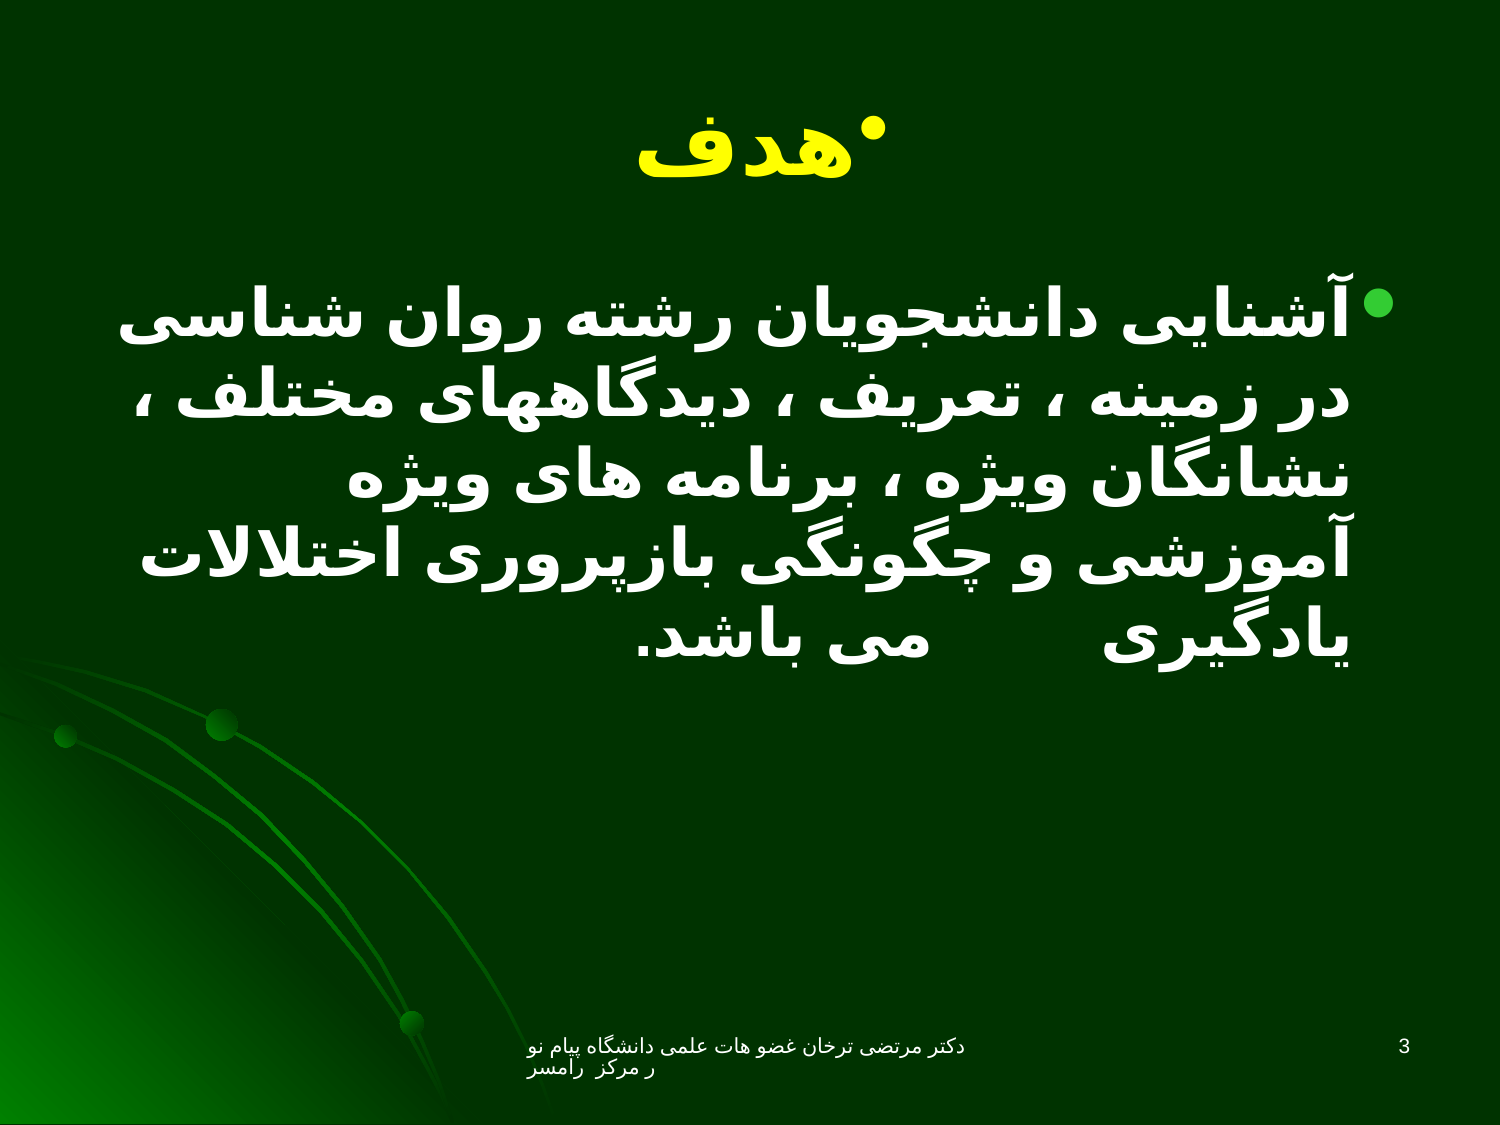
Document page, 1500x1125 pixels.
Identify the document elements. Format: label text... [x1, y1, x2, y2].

footer دکتر مرتضی ترخان غضو هات علمی دانشگاه پیام نور مرکز رامسر [512, 1024, 988, 1101]
slide_number 3 [1074, 1024, 1426, 1101]
title هدف [74, 45, 1426, 233]
list آشنایی دانشجویان رشته روان شناسی در زمینه ، تعریف ، دیدگاههای مختلف ، نشانگان ویژه ، برنامه های ویژه آموزشی و چگونگی بازپروری اختلالات یادگیری می باشد. [74, 262, 1426, 1006]
